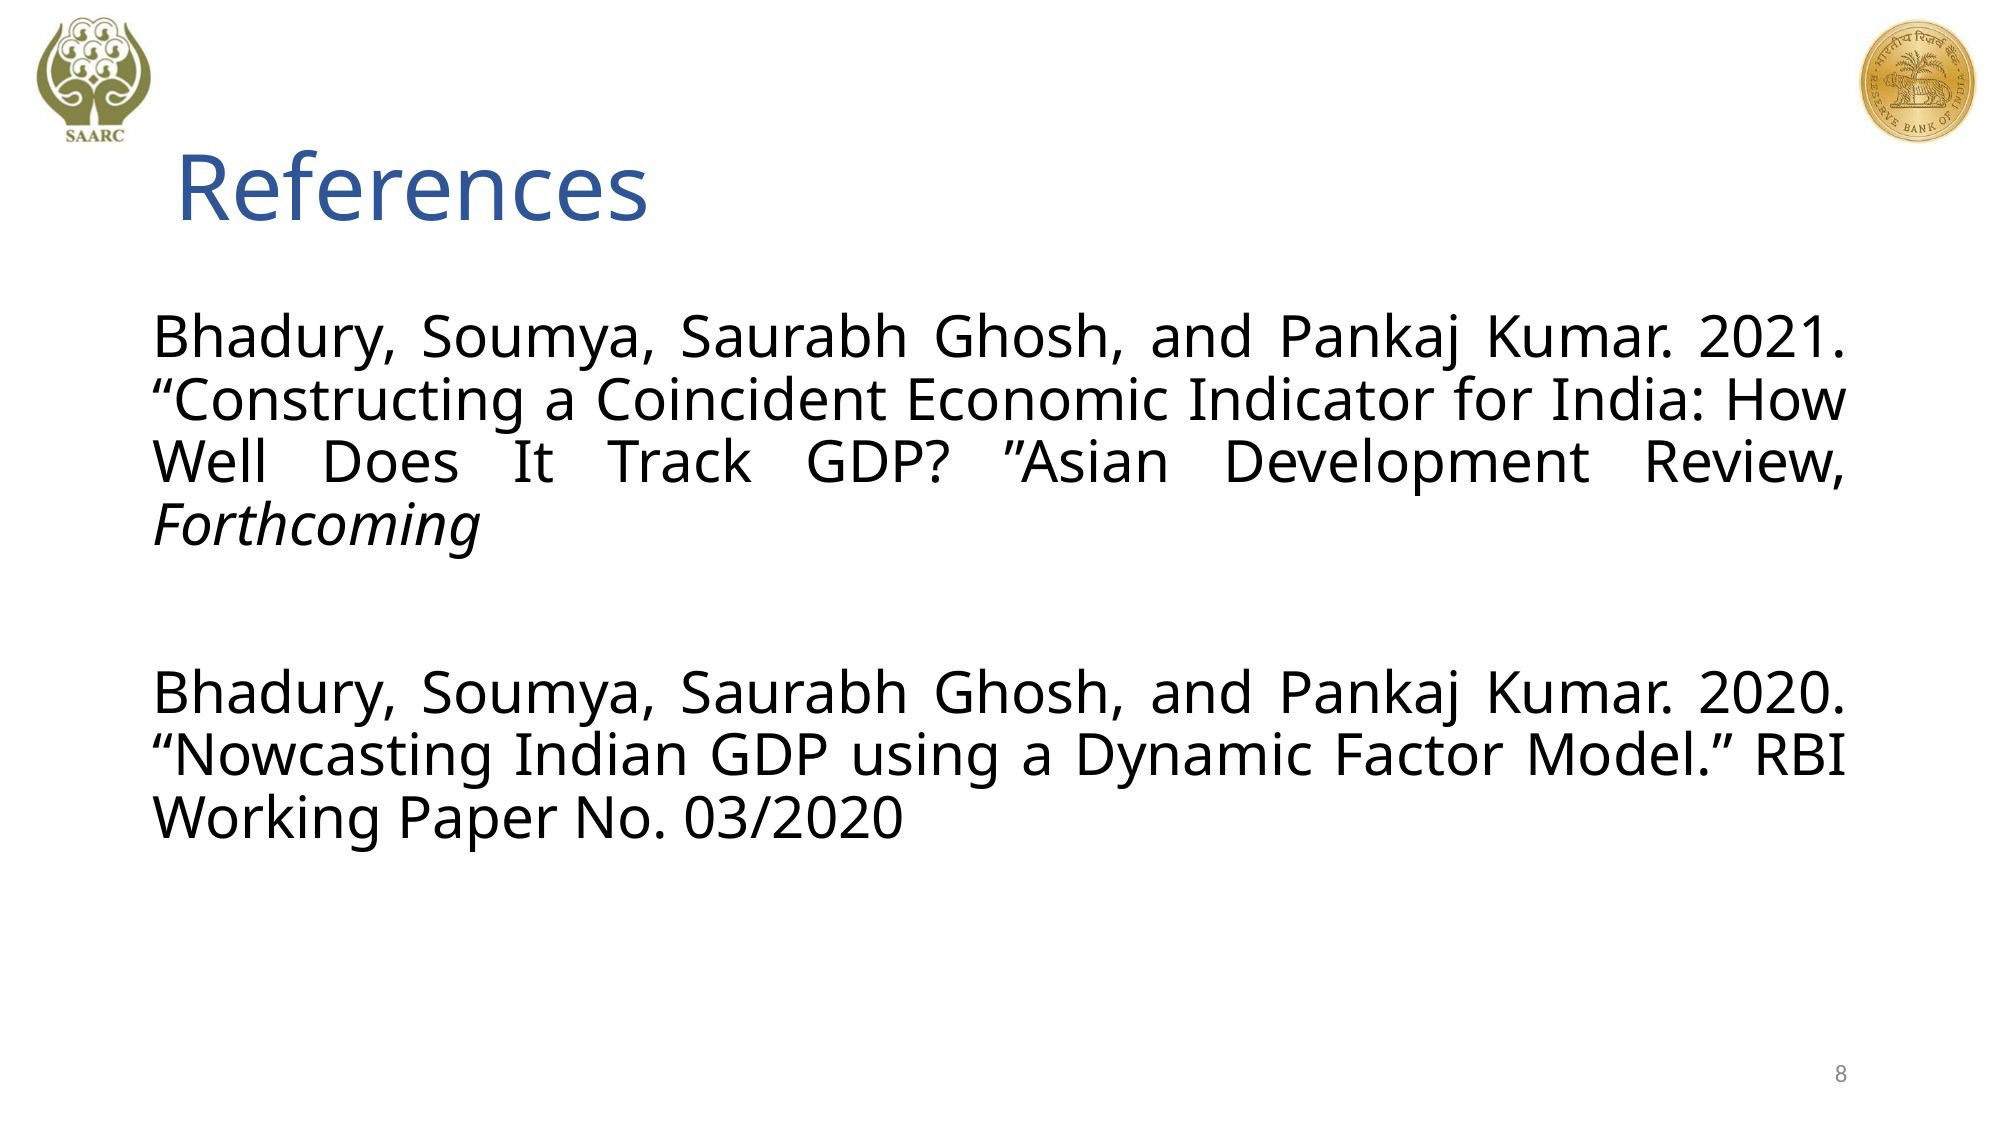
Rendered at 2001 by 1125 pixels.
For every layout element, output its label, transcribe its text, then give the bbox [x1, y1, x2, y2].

slide_number 8 [1412, 1042, 1863, 1103]
picture [26, 13, 160, 149]
picture [1832, 13, 1997, 145]
title References [159, 82, 1885, 300]
list Bhadury, Soumya, Saurabh Ghosh, and Pankaj Kumar. 2021. “Constructing a Coincident Economic Indicator for India: How Well Does It Track GDP? ”Asian Development Review, Forthcoming Bhadury, Soumya, Saurabh Ghosh, and Pankaj Kumar. 2020. “Nowcasting Indian GDP using a Dynamic Factor Model.” RBI Working Paper No. 03/2020 [137, 299, 1863, 1014]
